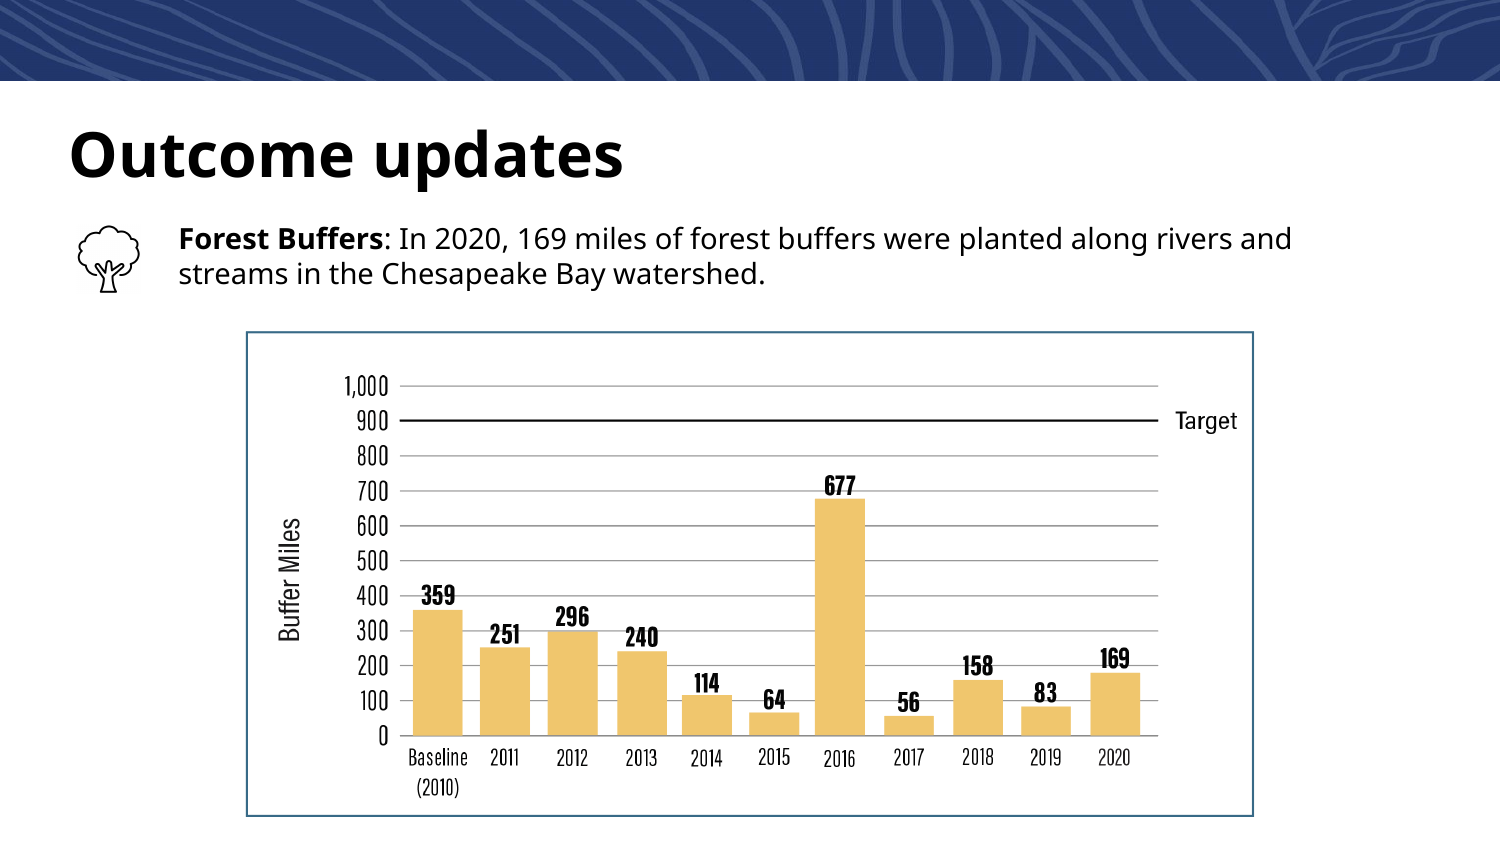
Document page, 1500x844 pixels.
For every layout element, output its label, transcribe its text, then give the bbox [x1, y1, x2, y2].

text_box Forest Buffers: In 2020, 169 miles of forest buffers were planted along rivers and streams in the Chesapeake Bay watershed. [163, 205, 1363, 306]
picture [243, 328, 1257, 818]
text_box Outcome updates [53, 99, 1203, 205]
picture [0, 0, 1500, 81]
picture [76, 224, 141, 294]
